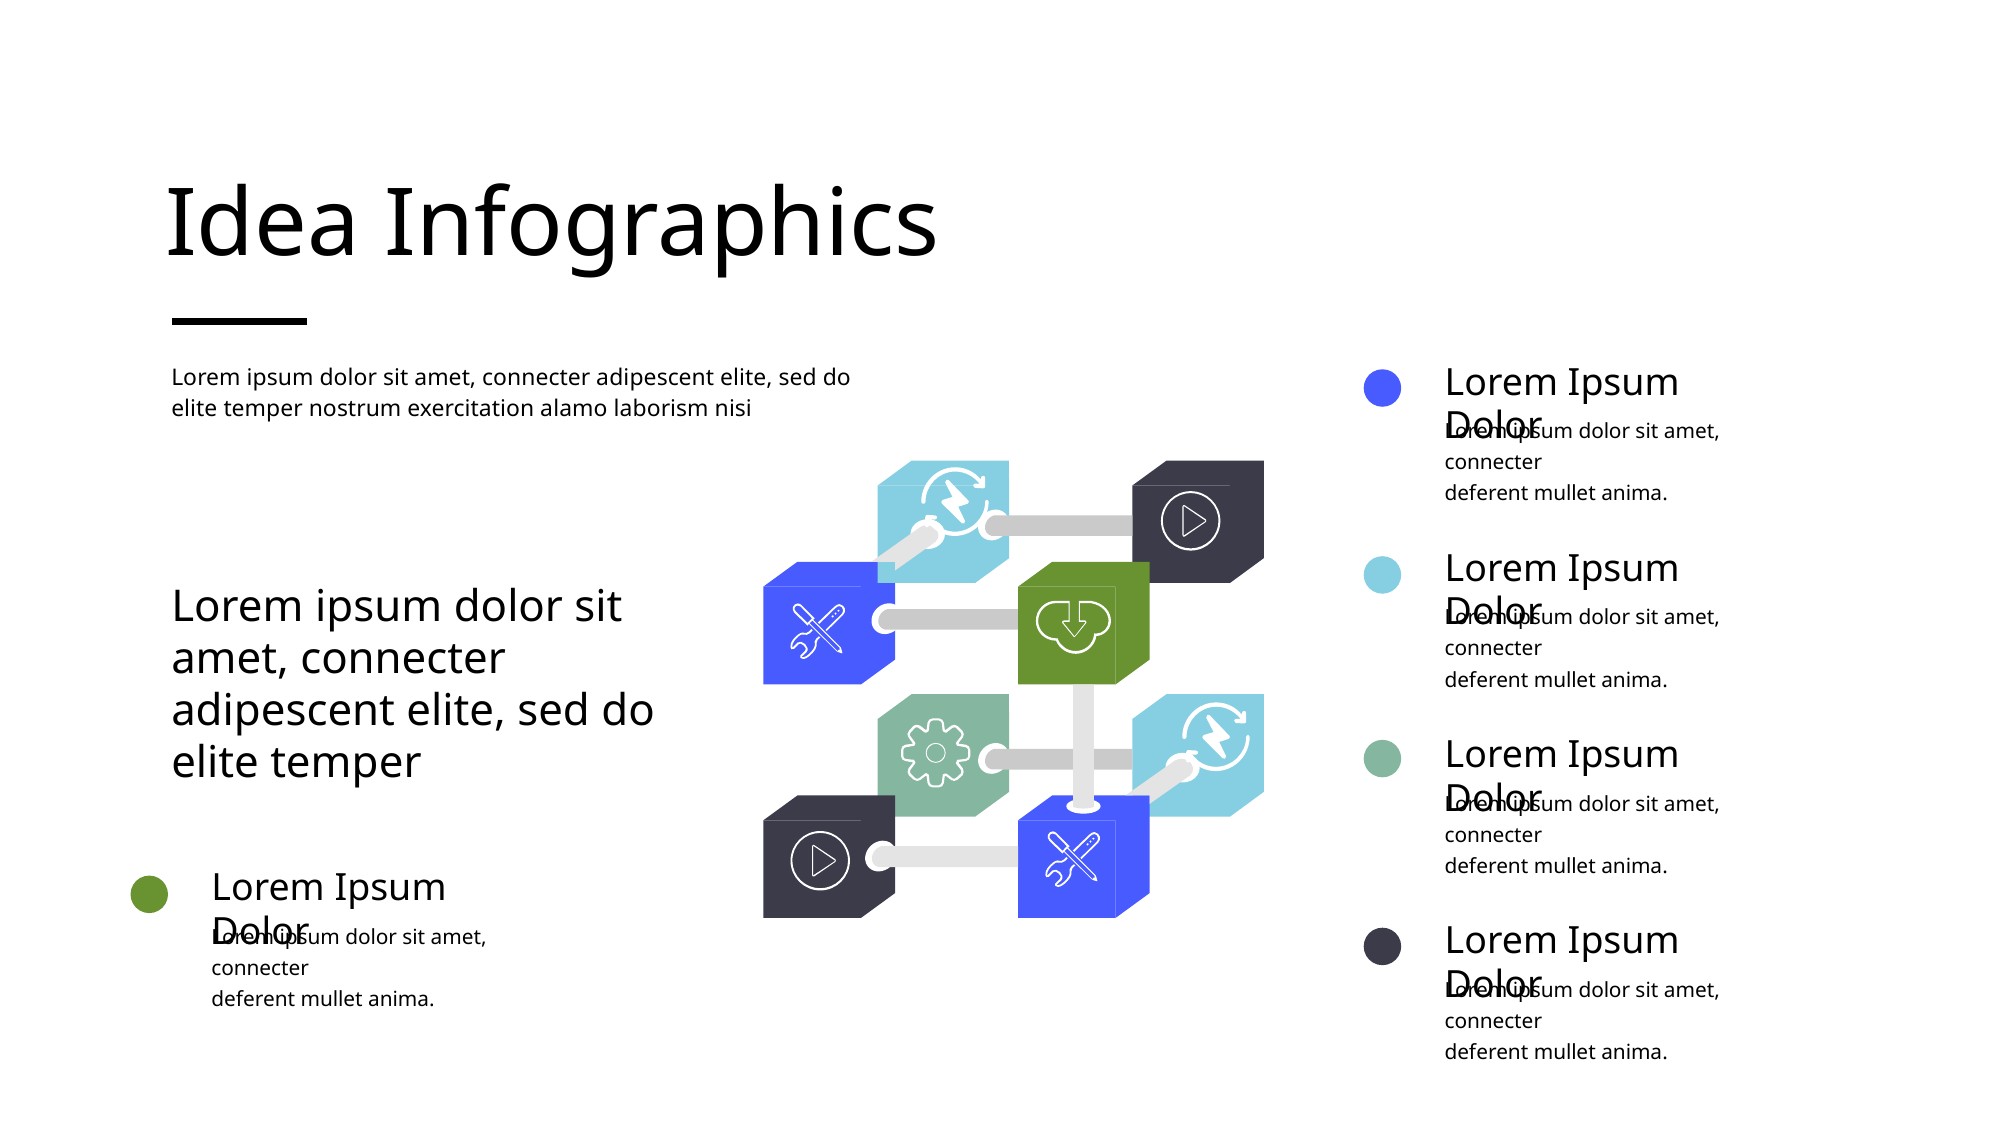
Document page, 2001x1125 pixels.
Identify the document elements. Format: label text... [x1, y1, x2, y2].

text_box Lorem ipsum dolor sit amet, connecter adipescent elite, sed do elite temper nostrum exercitation alamo laborism nisi [156, 351, 898, 429]
text_box [129, 874, 170, 915]
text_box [1429, 351, 1811, 480]
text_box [1429, 723, 1811, 853]
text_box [1429, 910, 1811, 1039]
text_box [1362, 368, 1403, 408]
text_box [763, 460, 1264, 918]
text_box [1429, 537, 1811, 666]
text_box Idea Infographics [150, 172, 1032, 282]
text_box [196, 857, 577, 986]
text_box [1362, 738, 1403, 779]
text_box Lorem ipsum dolor sit amet, connecter adipescent elite, sed do elite temper [156, 570, 712, 794]
text_box [1362, 555, 1403, 595]
text_box [1362, 926, 1403, 967]
